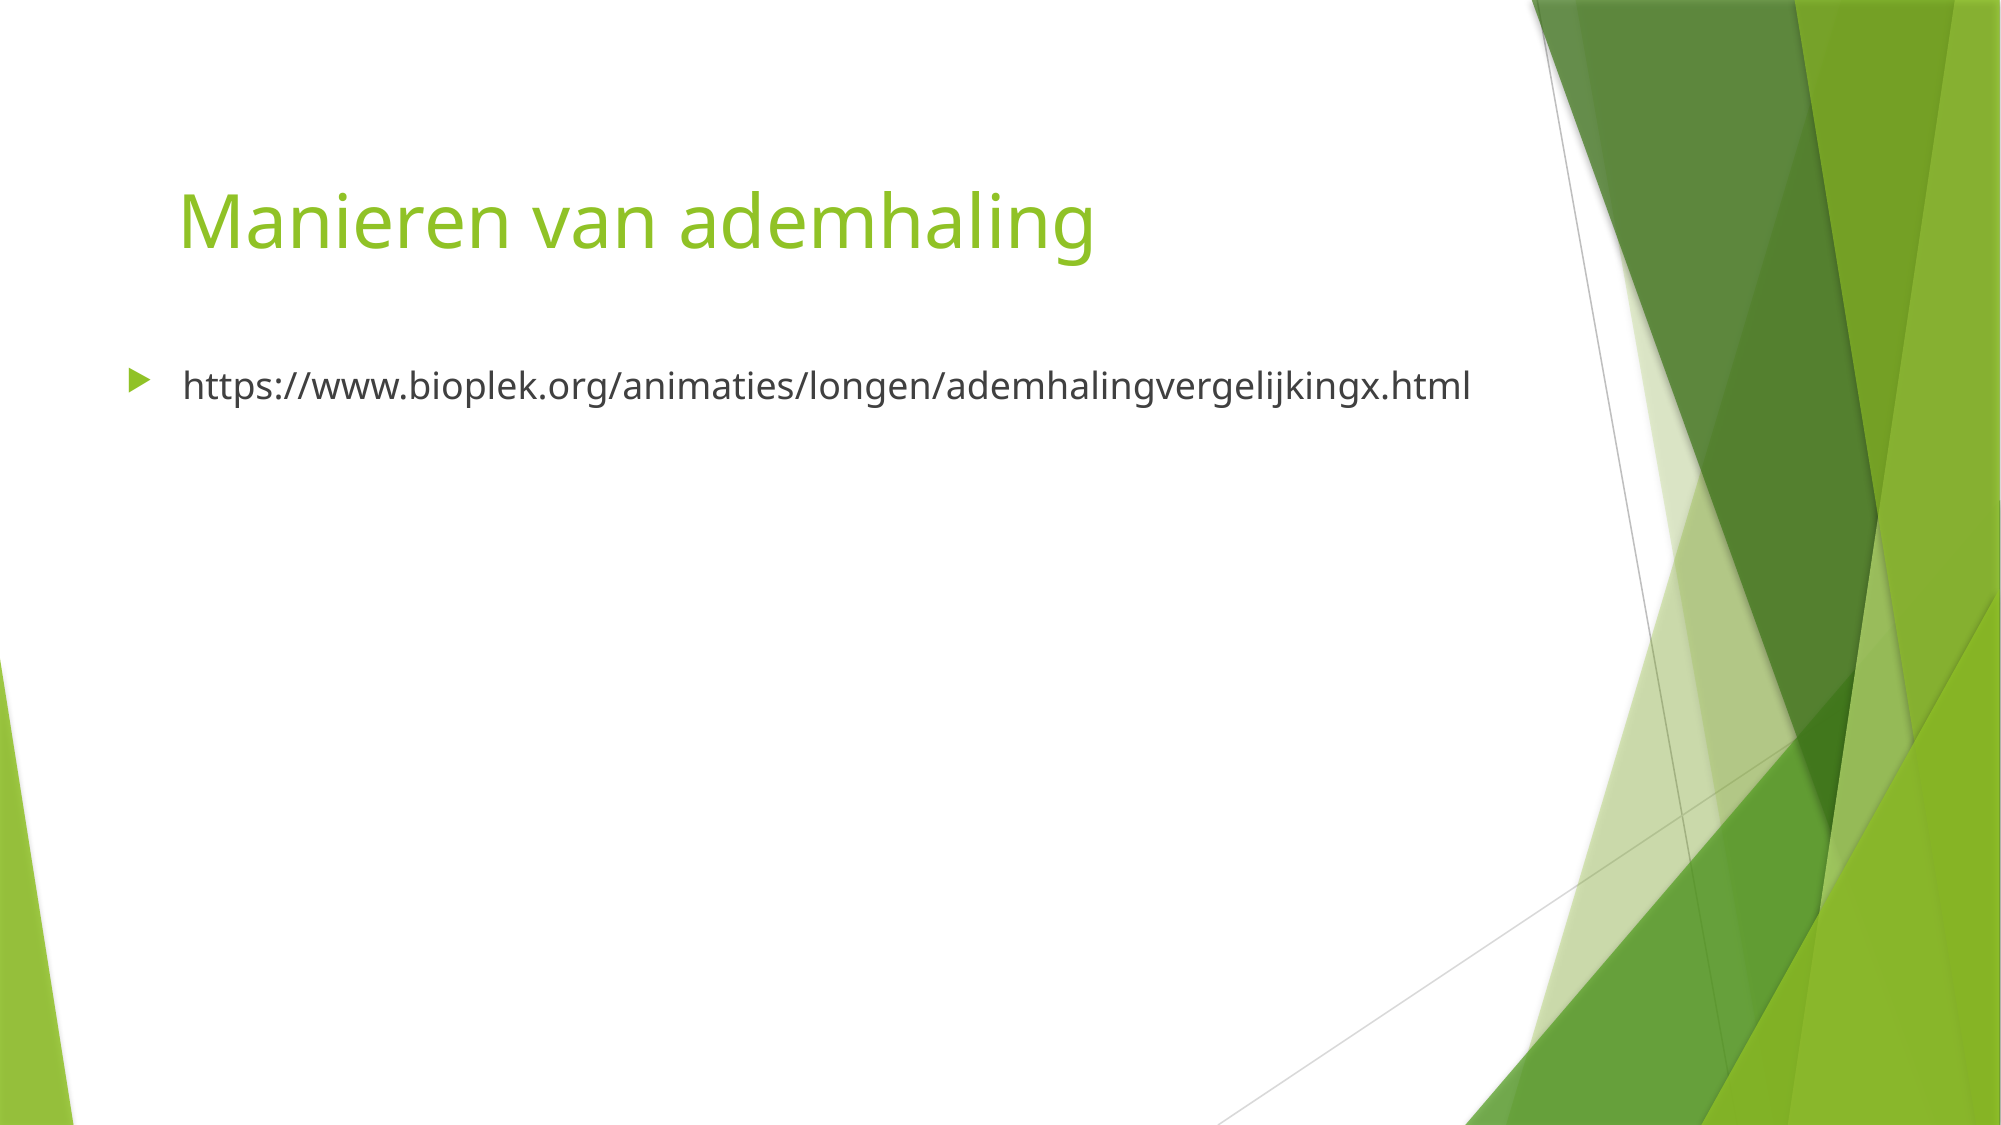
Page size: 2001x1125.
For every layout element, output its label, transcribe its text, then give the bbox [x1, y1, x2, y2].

list https://www.bioplek.org/animaties/longen/ademhalingvergelijkingx.html [111, 354, 1522, 992]
title Manieren van ademhaling [162, 166, 1573, 384]
